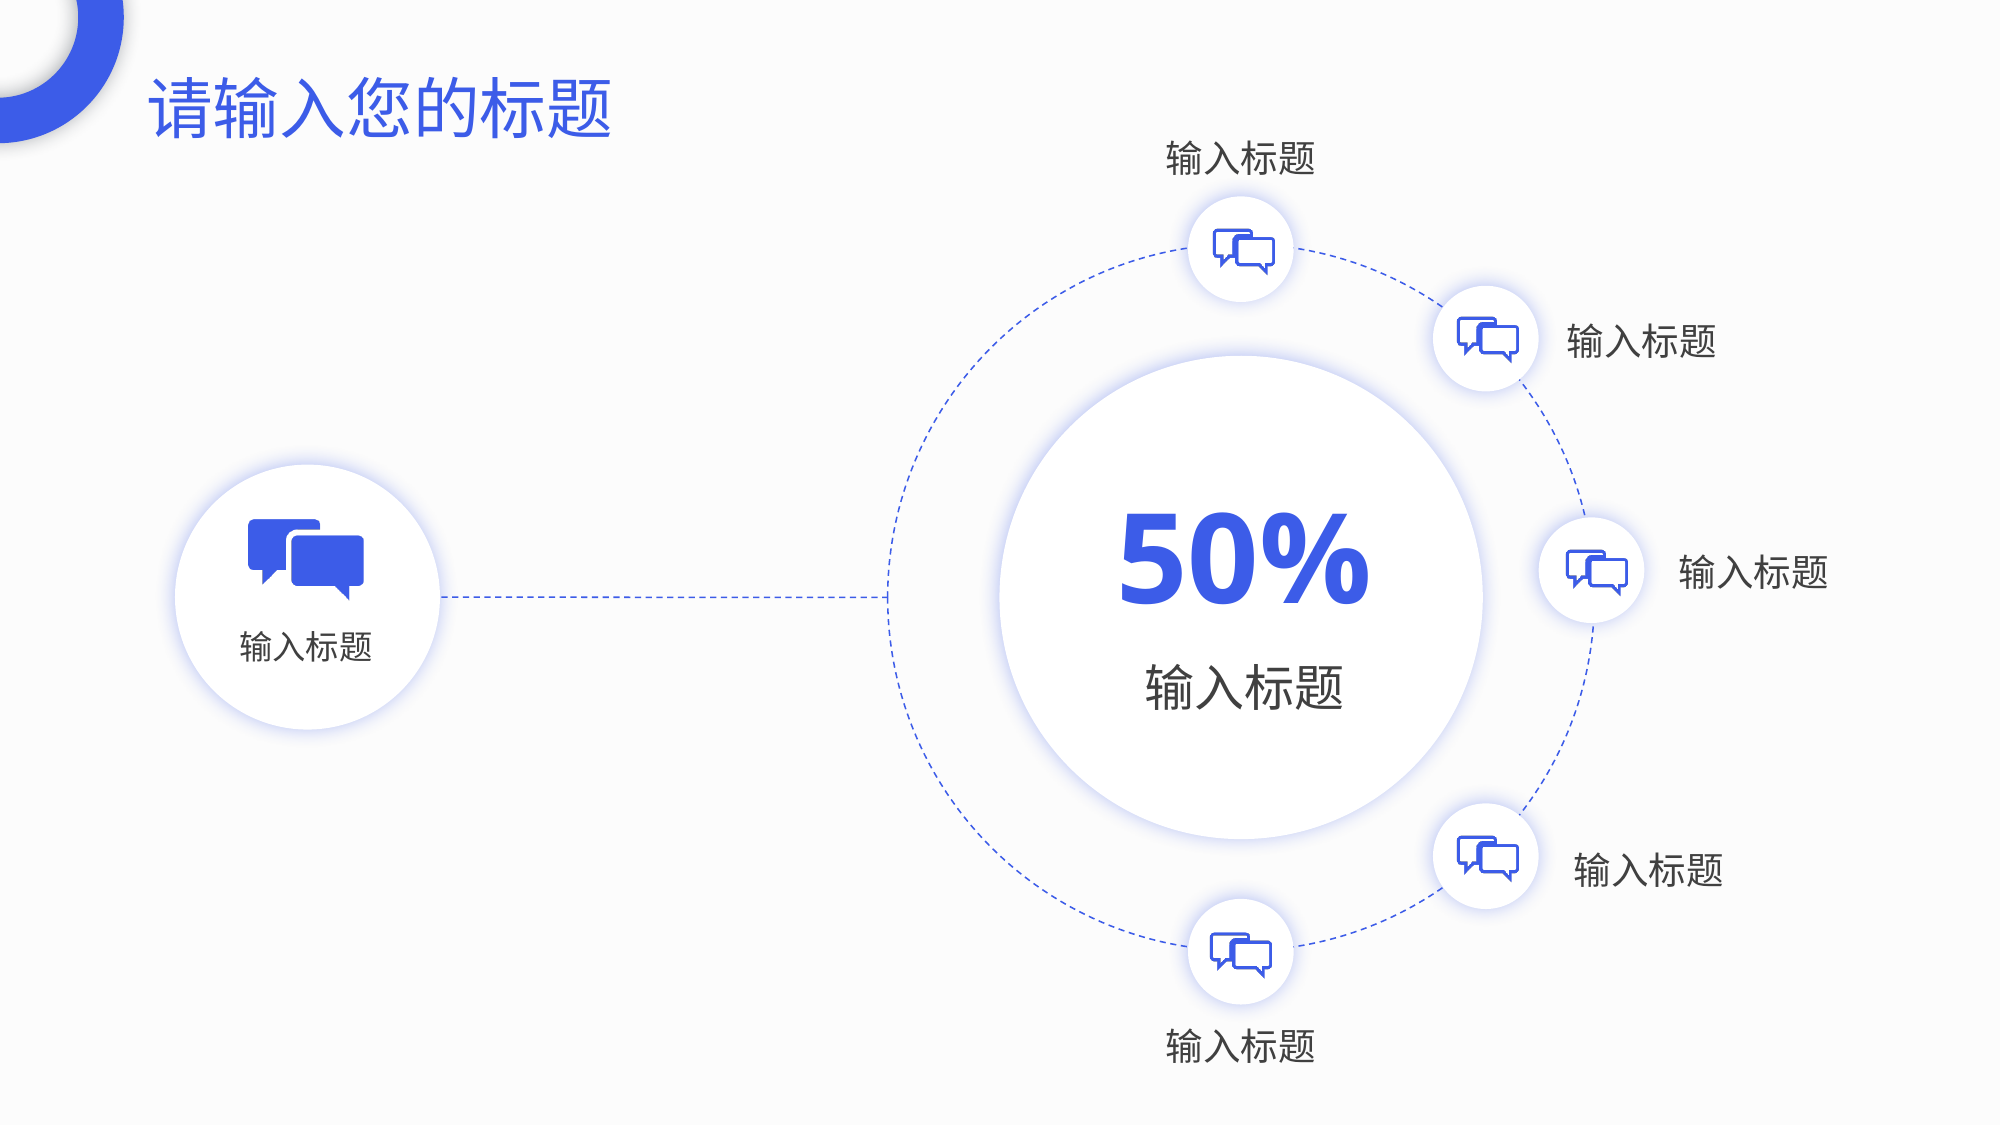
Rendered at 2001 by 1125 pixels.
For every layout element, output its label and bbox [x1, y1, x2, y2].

text_box [0, 0, 825, 156]
text_box [174, 464, 888, 730]
text_box [1538, 517, 1845, 624]
text_box [1432, 803, 1740, 910]
text_box [1432, 285, 1733, 392]
text_box [1149, 127, 1332, 302]
text_box [1149, 898, 1332, 1077]
text_box [887, 243, 1595, 951]
